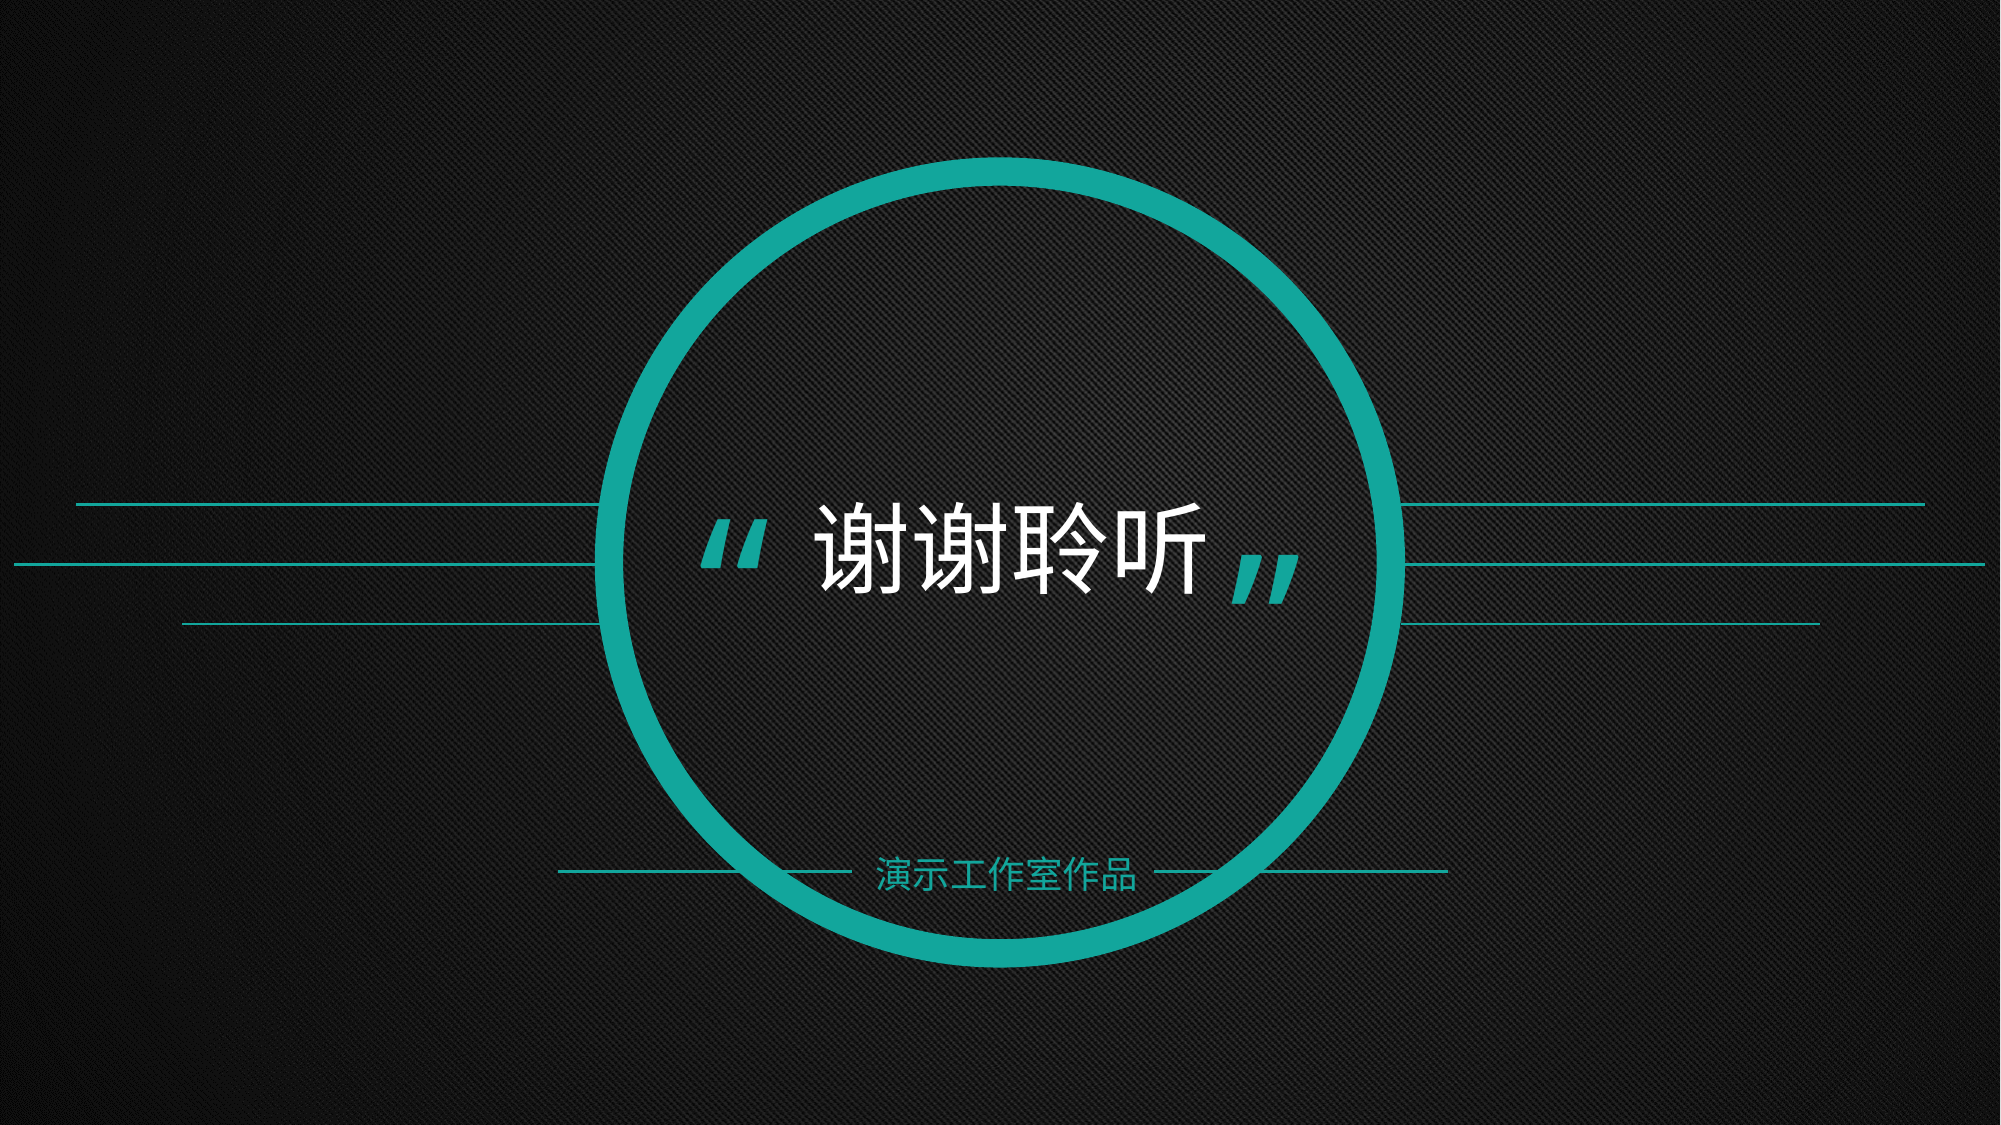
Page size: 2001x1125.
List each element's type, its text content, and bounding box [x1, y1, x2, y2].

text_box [698, 411, 1302, 714]
text_box [738, 873, 1262, 969]
text_box [593, 156, 1407, 870]
text_box 演示工作室作品 [860, 830, 1153, 904]
picture [0, 0, 2001, 1125]
